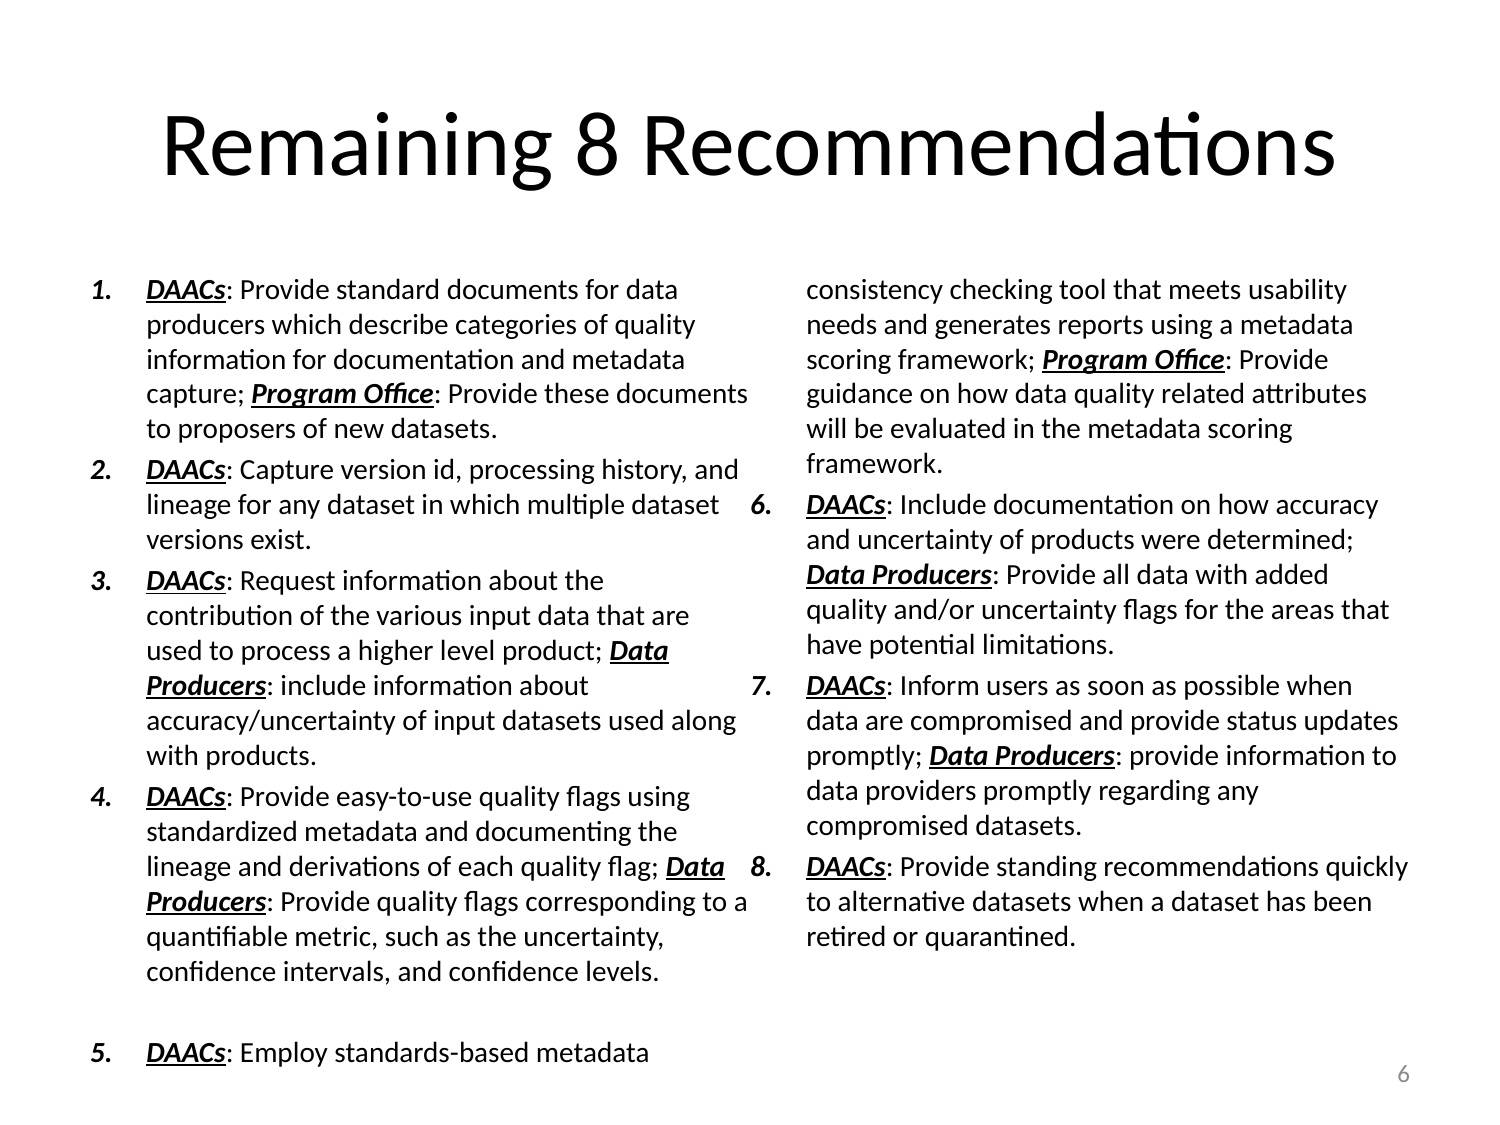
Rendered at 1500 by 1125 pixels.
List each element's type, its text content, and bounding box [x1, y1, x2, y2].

title Remaining 8 Recommendations [75, 45, 1425, 233]
slide_number 6 [1074, 1042, 1425, 1103]
list DAACs: Provide standard documents for data producers which describe categories of quality information for documentation and metadata capture; Program Office: Provide these documents to proposers of new datasets. DAACs: Capture version id, processing history, and lineage for any dataset in which multiple dataset versions exist. DAACs: Request information about the contribution of the various input data that are used to process a higher level product; Data Producers: include information about accuracy/uncertainty of input datasets used along with products. DAACs: Provide easy-to-use quality flags using standardized metadata and documenting the lineage and derivations of each quality flag; Data Producers: Provide quality flags corresponding to a quantifiable metric, such as the uncertainty, confidence intervals, and confidence levels. DAACs: Employ standards-based metadata consistency checking tool that meets usability needs and generates reports using a metadata scoring framework; Program Office: Provide guidance on how data quality related attributes will be evaluated in the metadata scoring framework. DAACs: Include documentation on how accuracy and uncertainty of products were determined; Data Producers: Provide all data with added quality and/or uncertainty flags for the areas that have potential limitations. DAACs: Inform users as soon as possible when data are compromised and provide status updates promptly; Data Producers: provide information to data providers promptly regarding any compromised datasets. DAACs: Provide standing recommendations quickly to alternative datasets when a dataset has been retired or quarantined. [75, 262, 1425, 1005]
